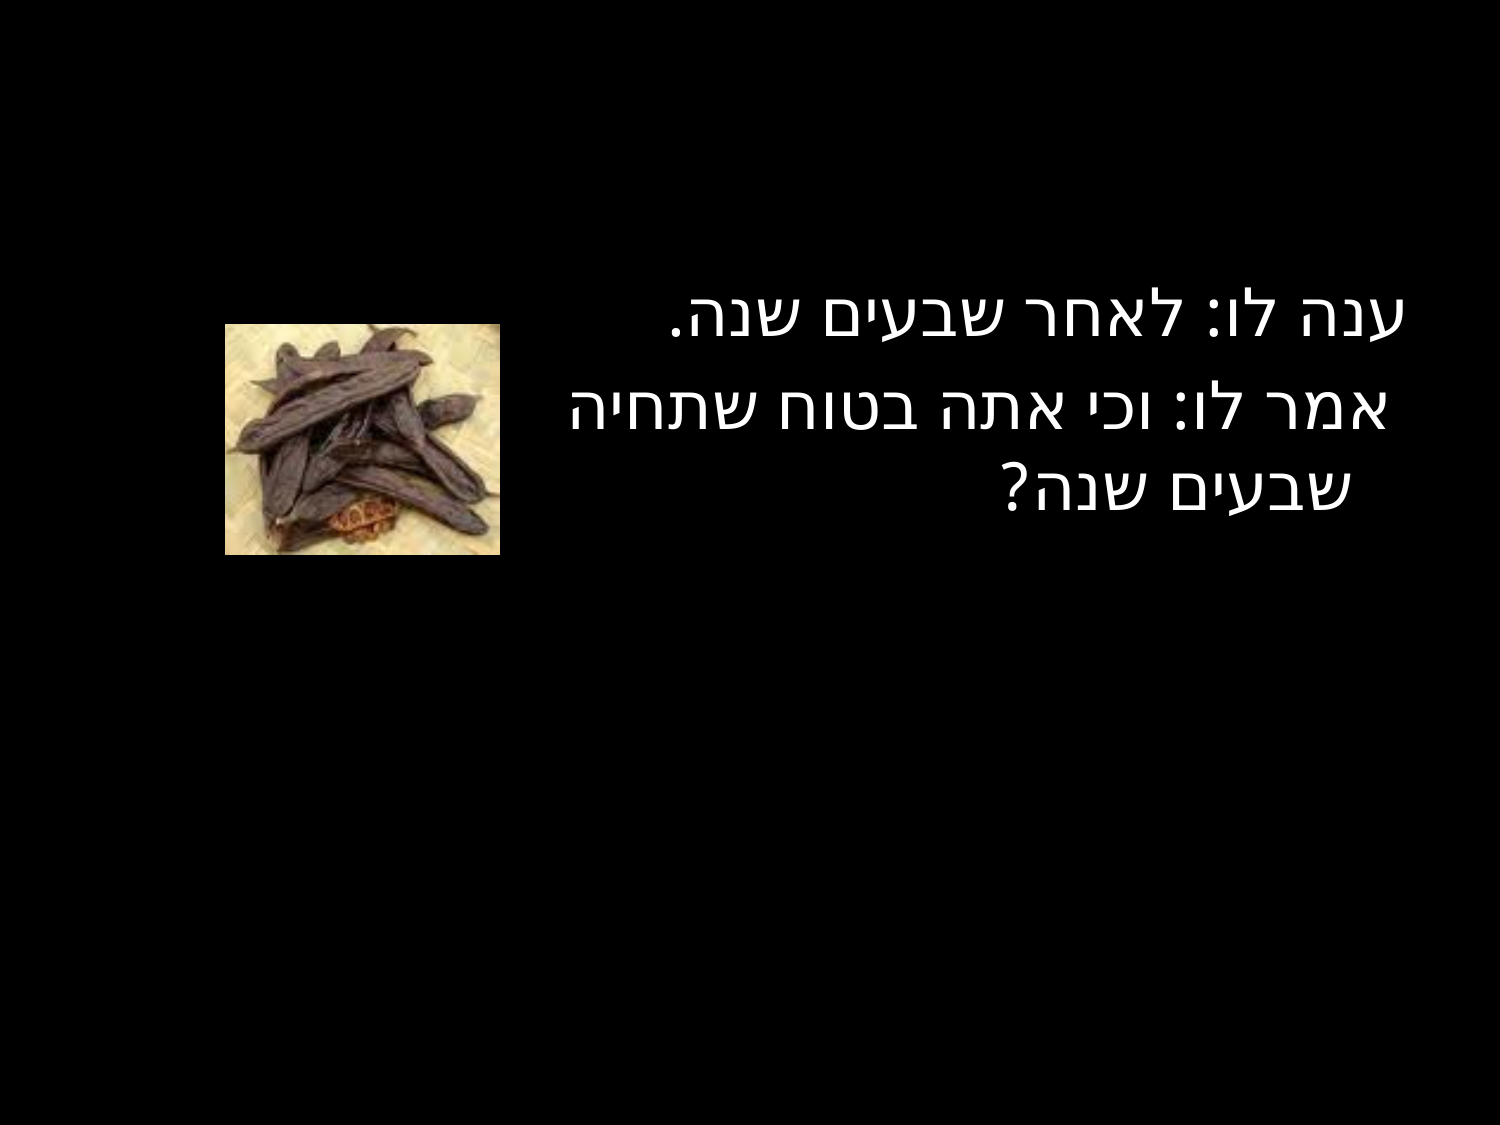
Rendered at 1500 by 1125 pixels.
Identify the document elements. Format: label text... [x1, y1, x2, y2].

list ענה לו: לאחר שבעים שנה. אמר לו: וכי אתה בטוח שתחיה שבעים שנה? [487, 262, 1425, 813]
picture [224, 324, 501, 556]
